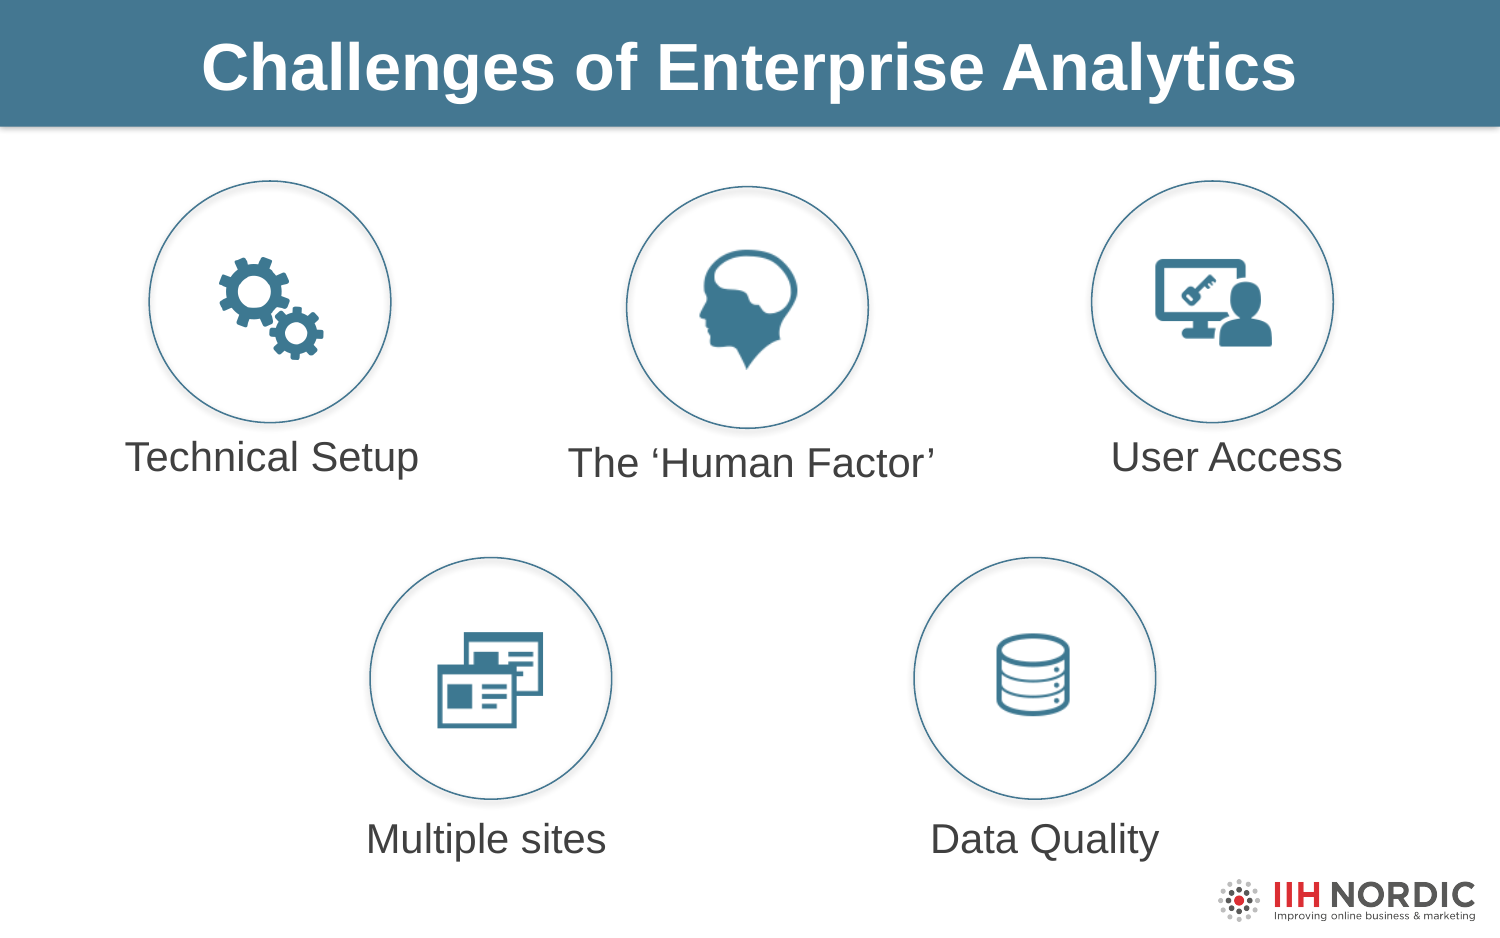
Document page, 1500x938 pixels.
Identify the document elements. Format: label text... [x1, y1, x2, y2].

picture [1217, 879, 1476, 922]
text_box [108, 180, 436, 489]
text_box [913, 557, 1177, 871]
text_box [349, 557, 624, 871]
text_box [1091, 180, 1360, 489]
title Challenges of Enterprise Analytics [0, 0, 1500, 127]
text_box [552, 186, 952, 495]
